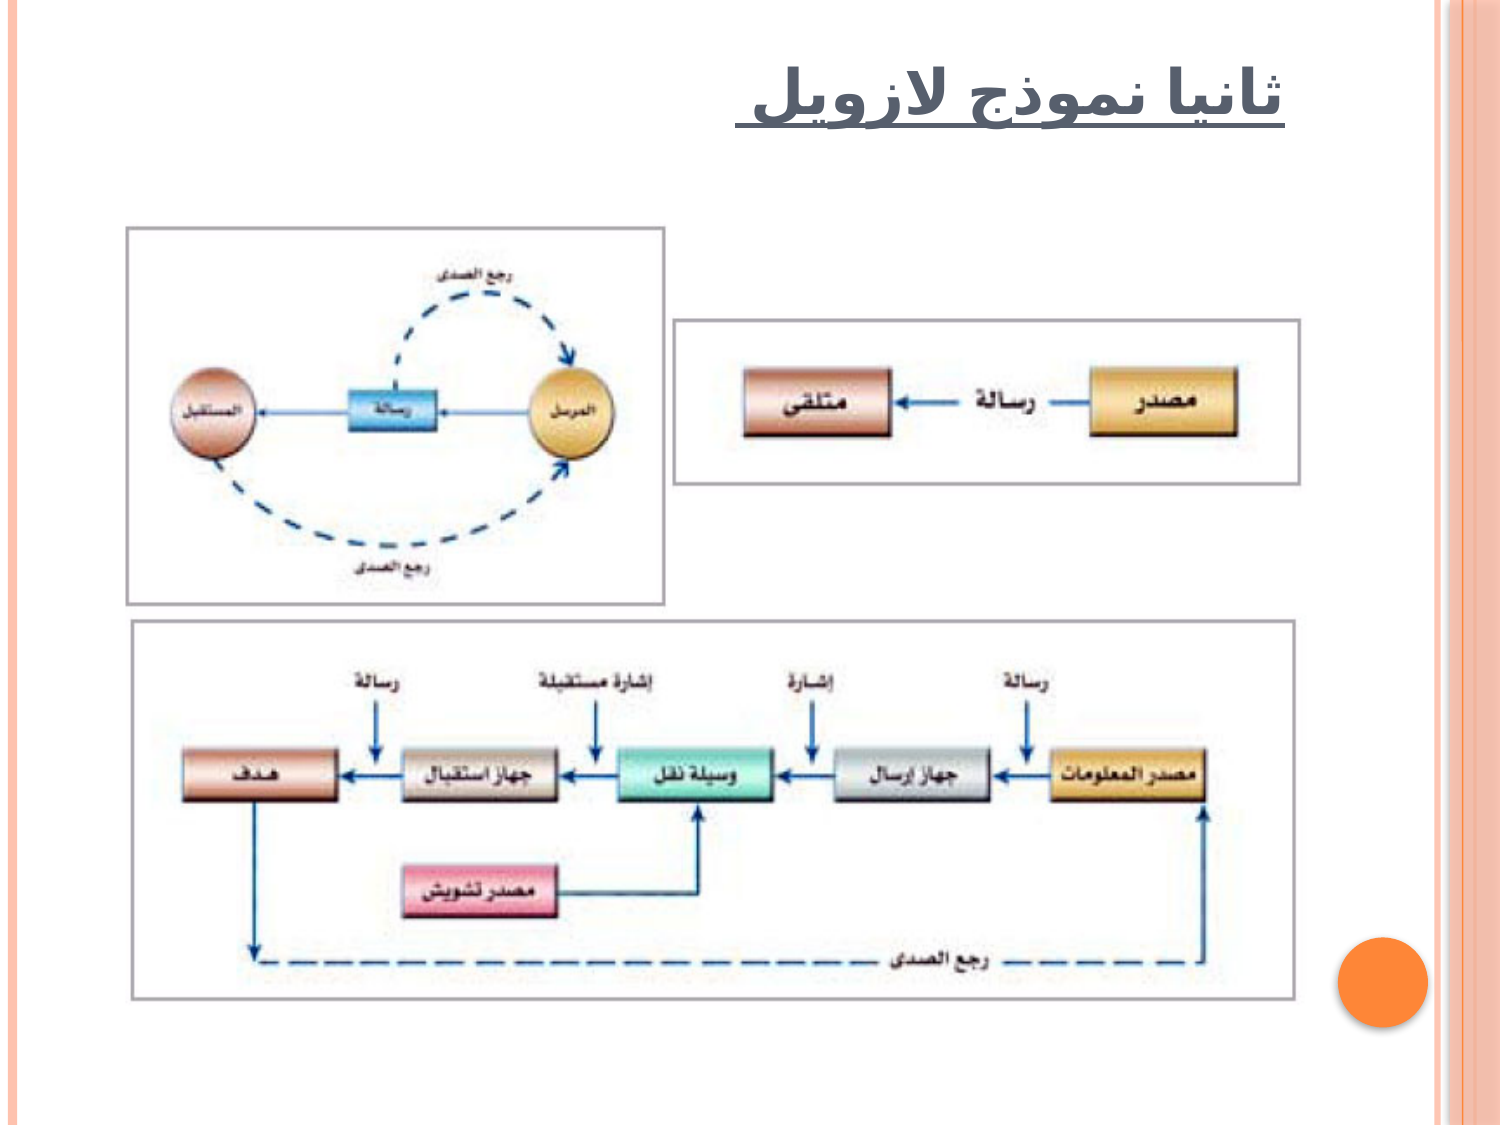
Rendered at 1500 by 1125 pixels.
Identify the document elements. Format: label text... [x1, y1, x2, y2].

title ثانيا نموذج لازويل [75, 45, 1300, 233]
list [111, 207, 1318, 1024]
